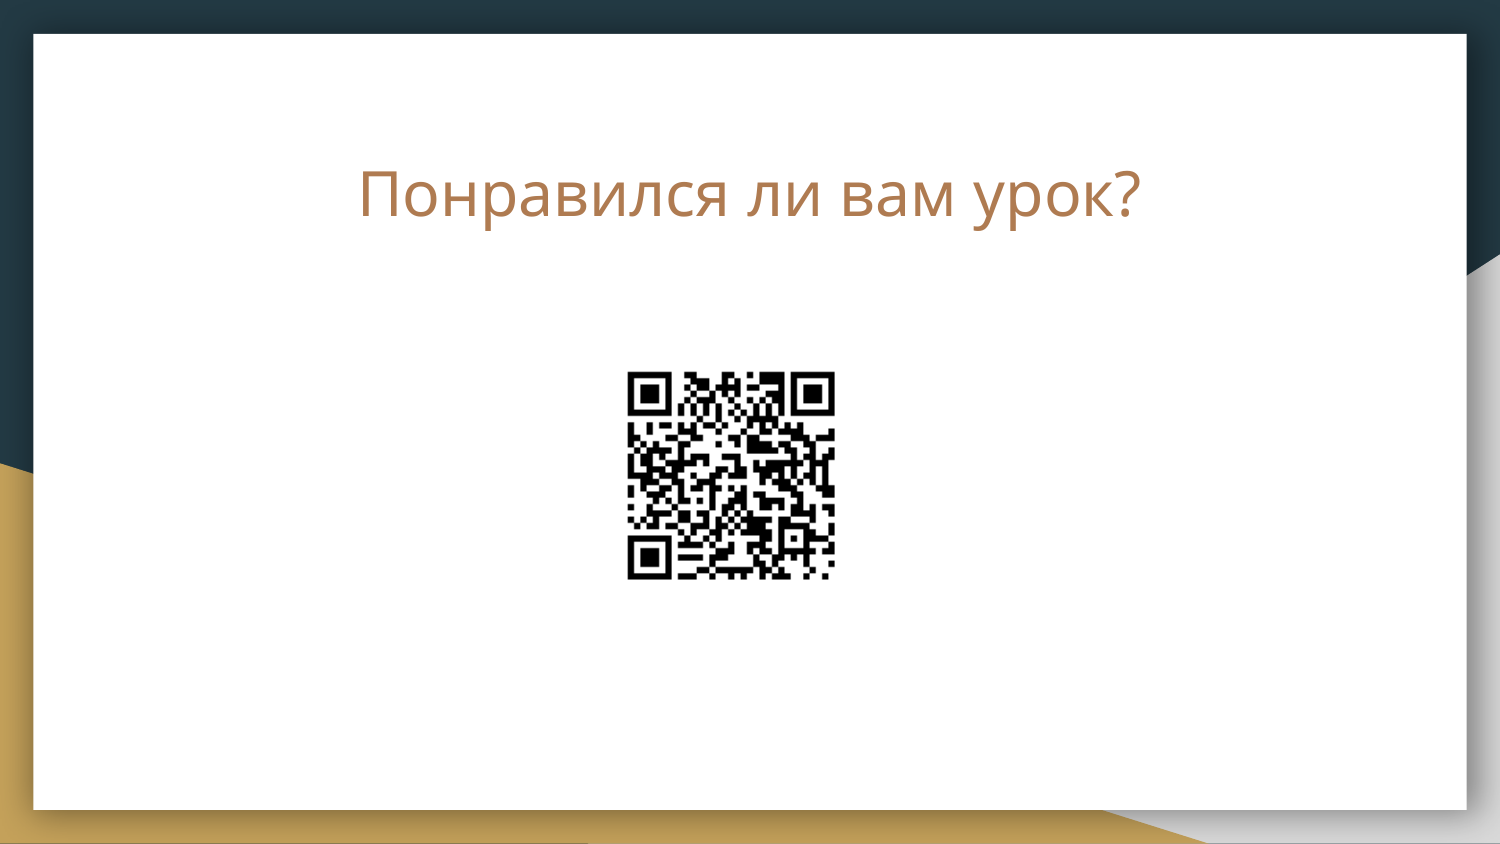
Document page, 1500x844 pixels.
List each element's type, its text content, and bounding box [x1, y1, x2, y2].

title Понравился ли вам урок? [134, 138, 1366, 296]
picture [602, 347, 860, 605]
